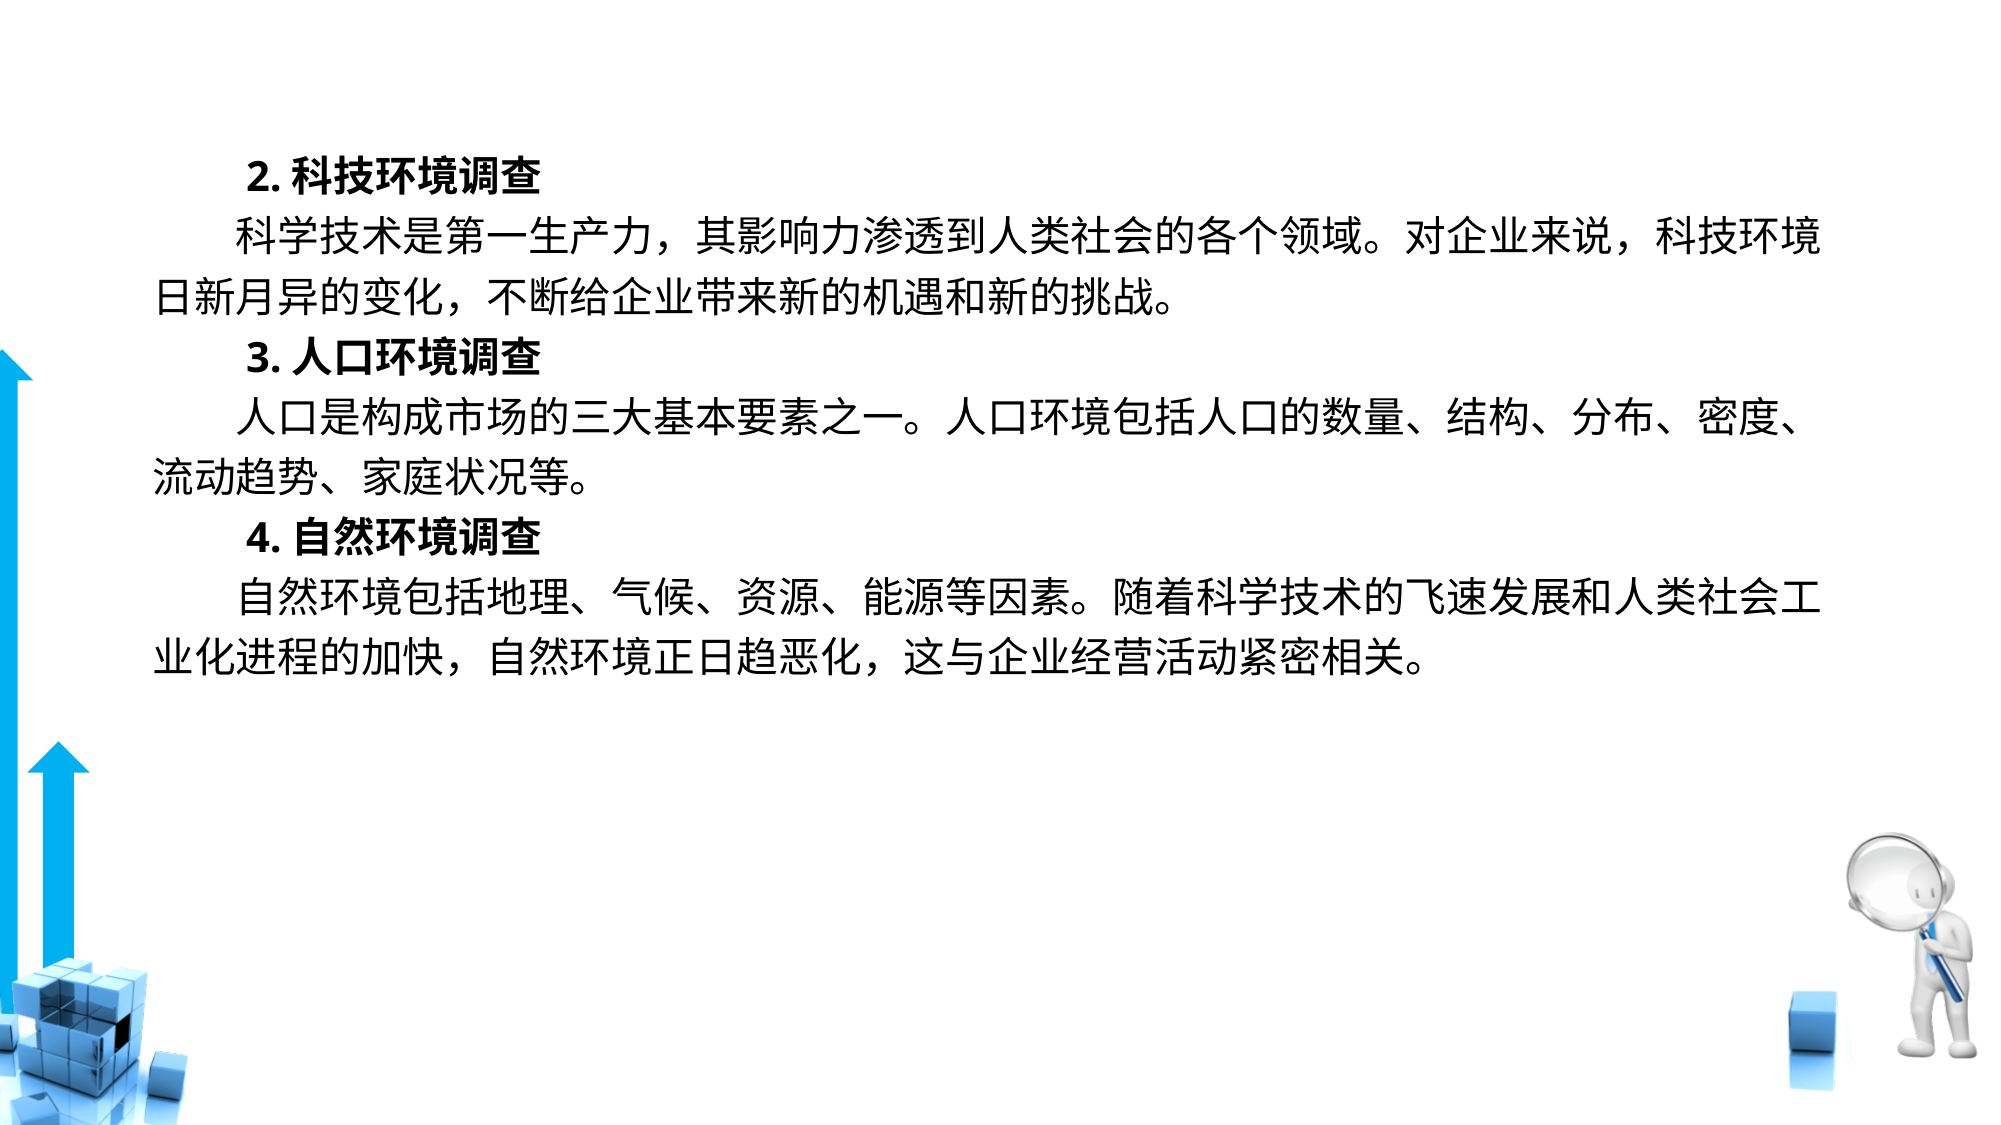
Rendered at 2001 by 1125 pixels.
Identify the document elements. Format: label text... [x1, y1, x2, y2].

picture [1750, 832, 1994, 1102]
title 2.科技环境调查 科学技术是第一生产力，其影响力渗透到人类社会的各个领域。对企业来说，科技环境日新月异的变化，不断给企业带来新的机遇和新的挑战。 3.人口环境调查 人口是构成市场的三大基本要素之一。人口环境包括人口的数量、结构、分布、密度、流动趋势、家庭状况等。 4.自然环境调查 自然环境包括地理、气候、资源、能源等因素。随着科学技术的飞速发展和人类社会工业化进程的加快，自然环境正日趋恶化，这与企业经营活动紧密相关。 [137, 132, 1863, 1003]
picture [0, 948, 193, 1125]
